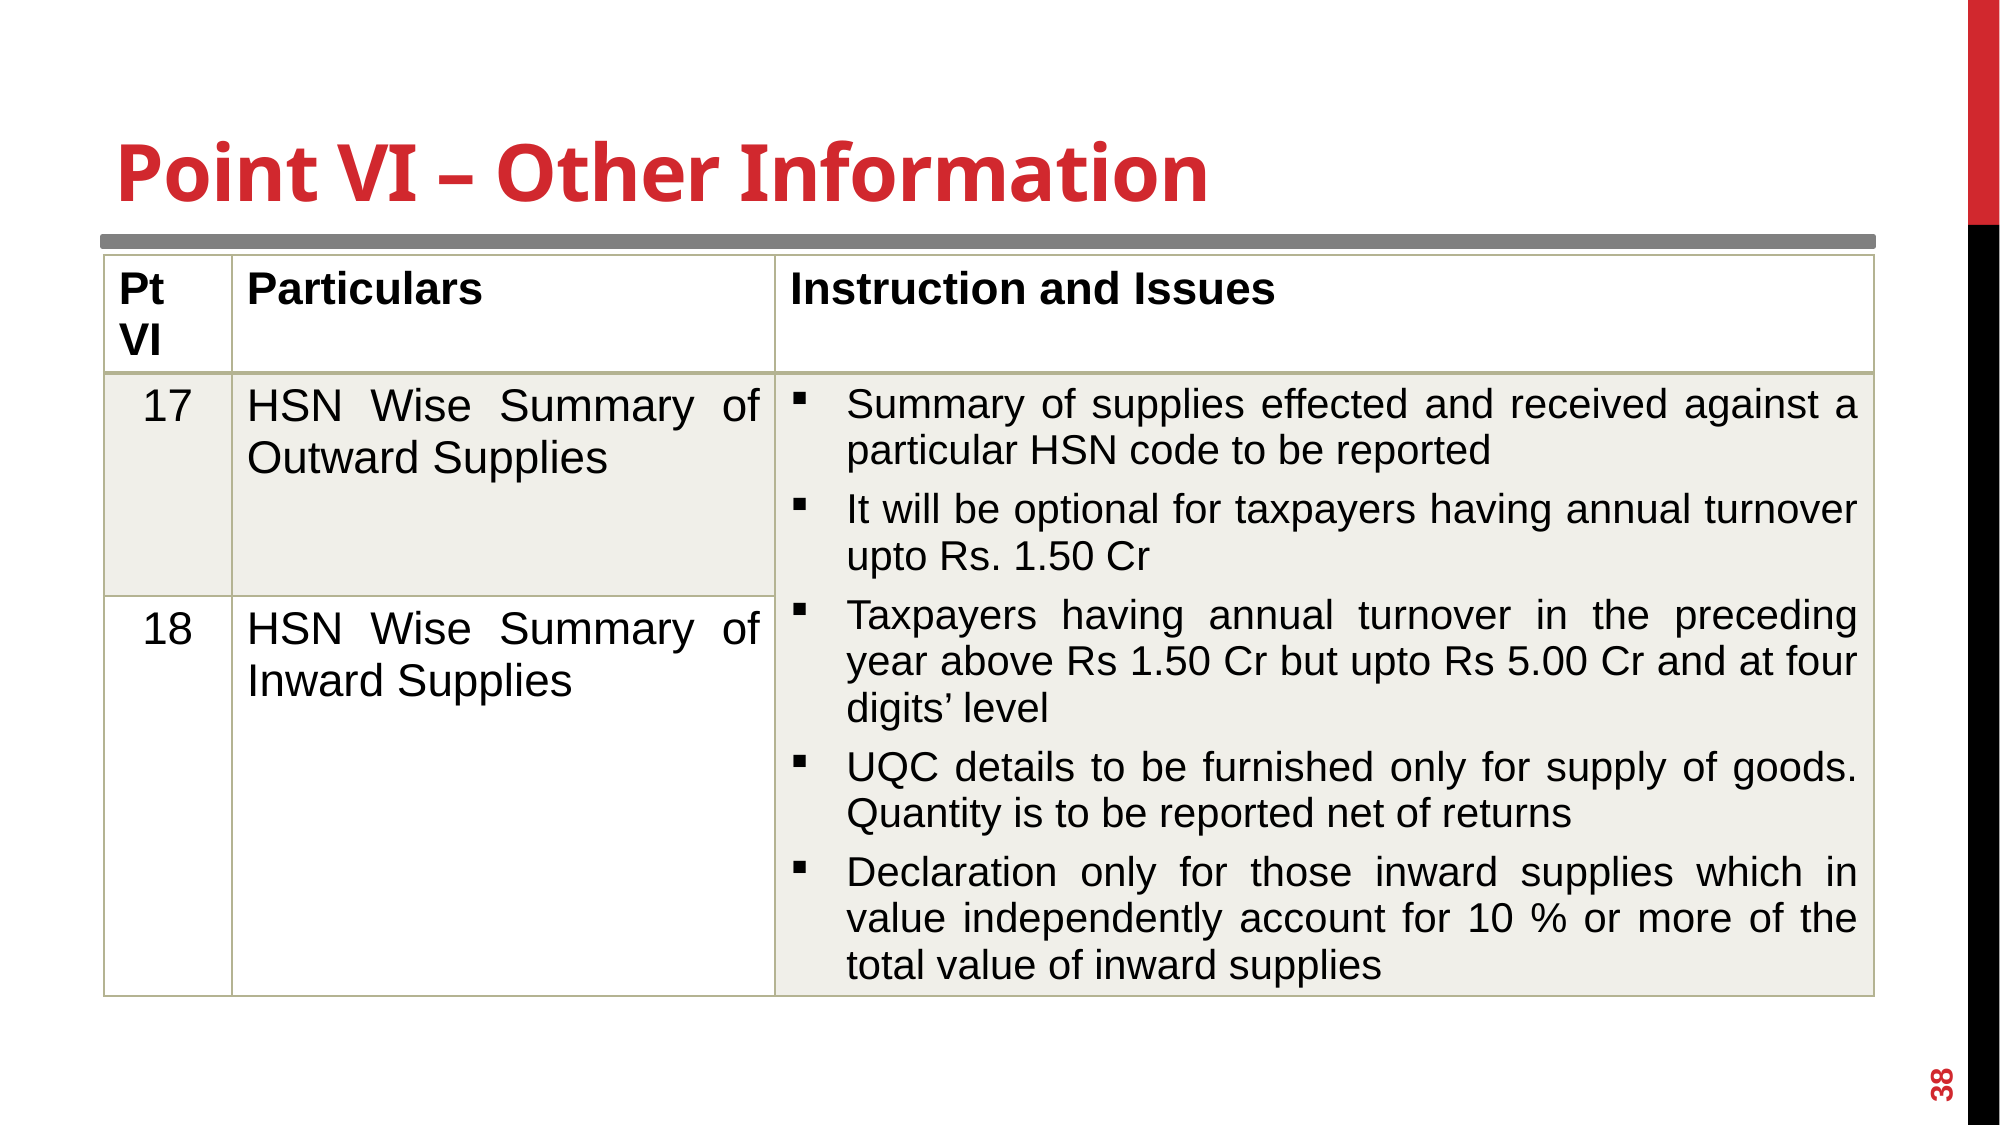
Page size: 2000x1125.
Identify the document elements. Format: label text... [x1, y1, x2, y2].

table_cell HSN Wise Summary of Inward Supplies [233, 597, 774, 995]
table_header Instruction and Issues [776, 256, 1873, 371]
table_cell 17 [105, 375, 231, 595]
table_header Pt VI [105, 256, 231, 371]
title Point VI – Other Information [99, 25, 1874, 225]
table_cell HSN Wise Summary of Outward Supplies [233, 375, 774, 595]
table_cell Summary of supplies effected and received against a particular HSN code to be reported It will be optional for taxpayers having annual turnover upto Rs. 1.50 Cr Taxpayers having annual turnover in the preceding year above Rs 1.50 Cr but upto Rs 5.00 Cr and at four digits’ level UQC details to be furnished only for supply of goods. Quantity is to be reported net of returns Declaration only for those inward supplies which in value independently account for 10 % or more of the total value of inward supplies [776, 375, 1873, 995]
slide_number 38 [1909, 1025, 1971, 1118]
table_header Particulars [233, 256, 774, 371]
table_cell 18 [105, 597, 231, 995]
